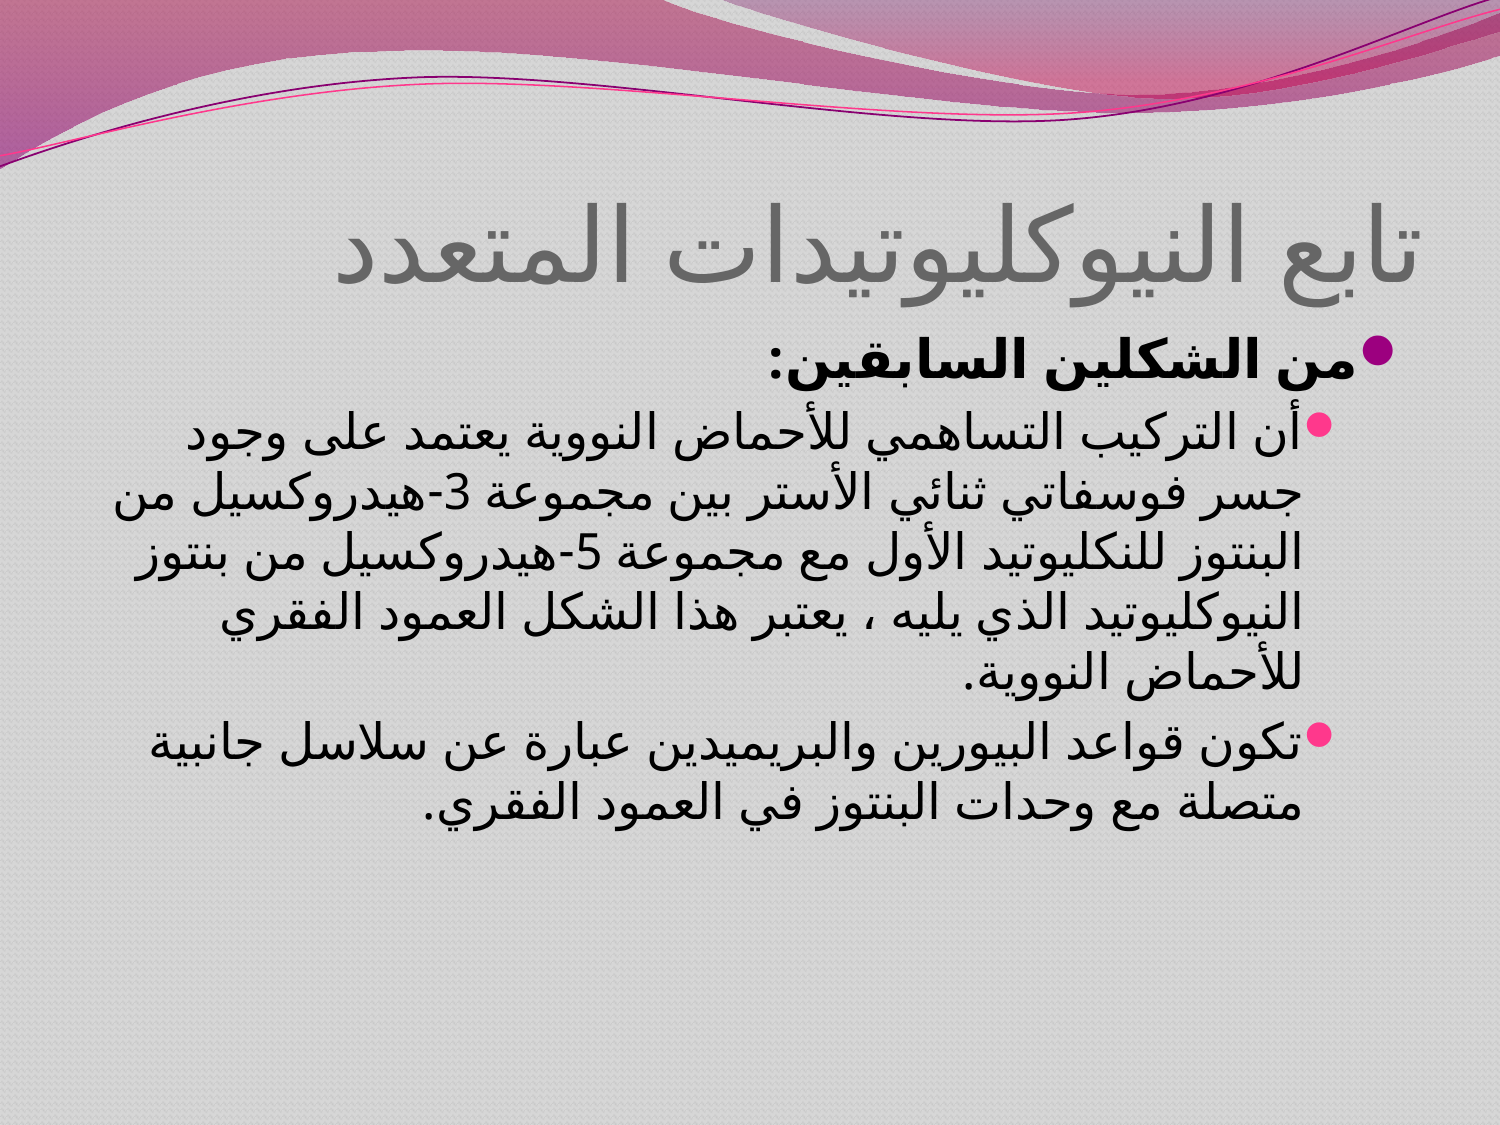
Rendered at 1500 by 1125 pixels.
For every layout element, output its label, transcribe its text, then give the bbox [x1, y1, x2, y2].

title تابع النيوكليوتيدات المتعدد [75, 115, 1425, 303]
list من الشكلين السابقين: أن التركيب التساهمي للأحماض النووية يعتمد على وجود جسر فوسفاتي ثنائي الأستر بين مجموعة 3-هيدروكسيل من البنتوز للنكليوتيد الأول مع مجموعة 5-هيدروكسيل من بنتوز النيوكليوتيد الذي يليه ، يعتبر هذا الشكل العمود الفقري للأحماض النووية. تكون قواعد البيورين والبريميدين عبارة عن سلاسل جانبية متصلة مع وحدات البنتوز في العمود الفقري. [75, 317, 1425, 1038]
